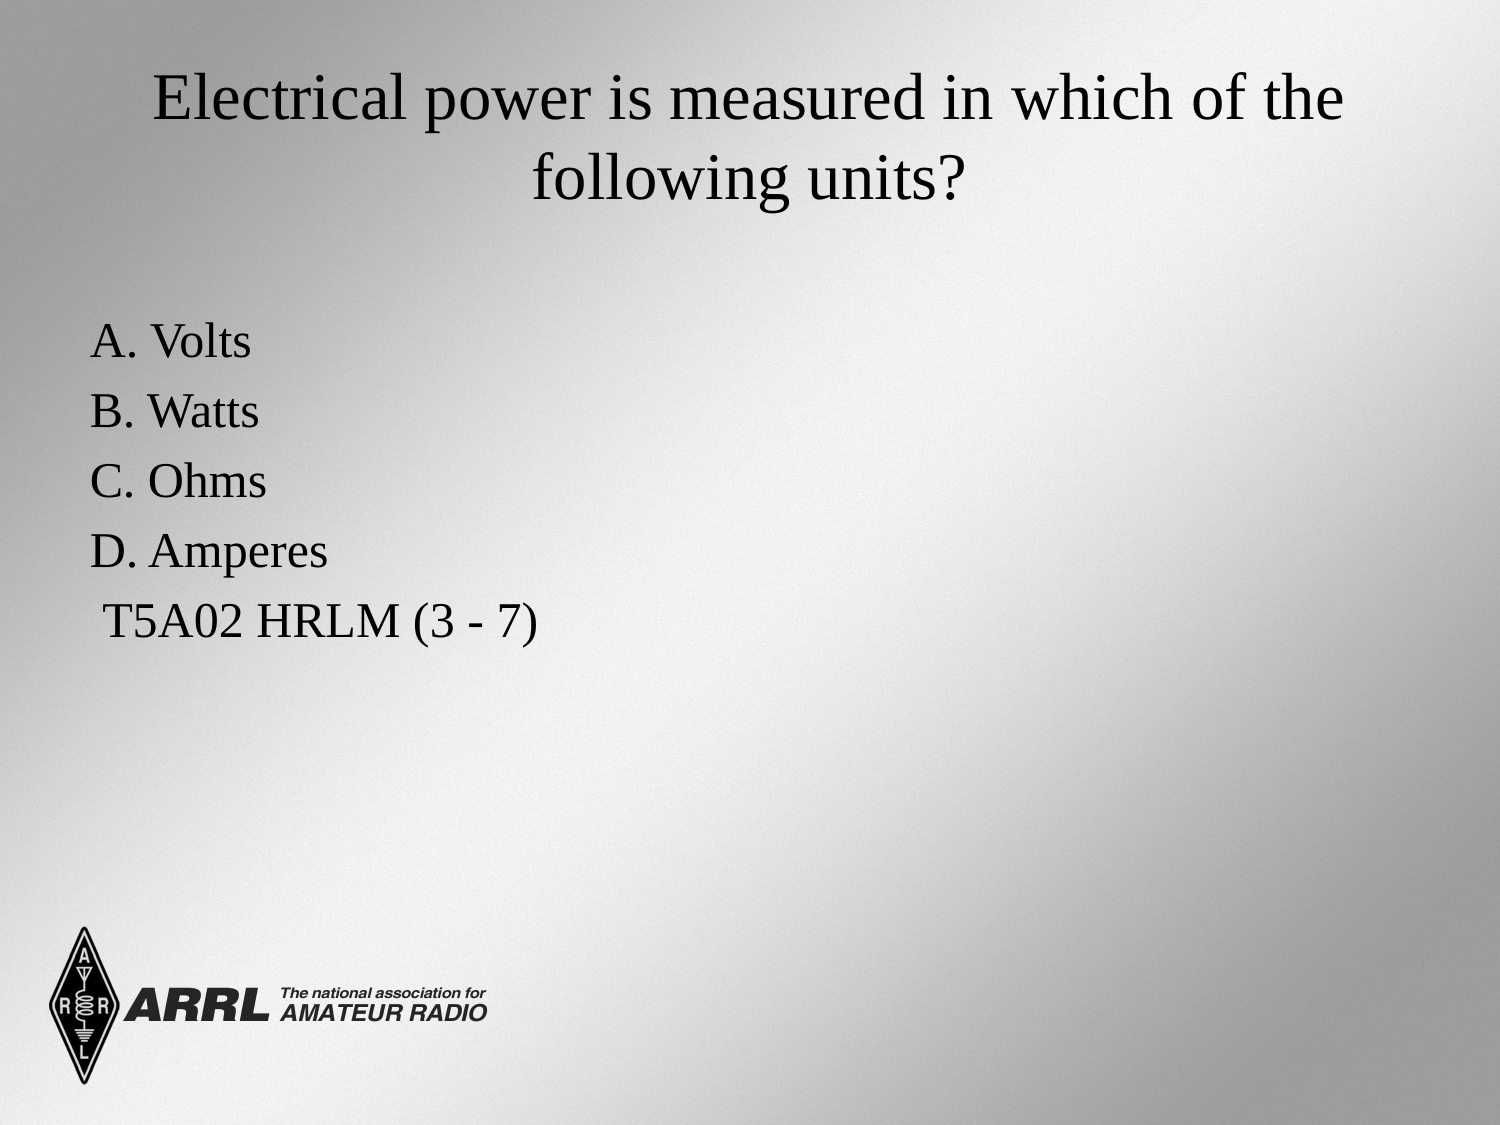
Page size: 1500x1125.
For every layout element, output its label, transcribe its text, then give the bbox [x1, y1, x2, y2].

picture [0, 0, 1500, 1125]
list A. Volts B. Watts C. Ohms D. Amperes T5A02 HRLM (3 - 7) [75, 299, 1425, 1005]
title Electrical power is measured in which of the following units? [75, 45, 1425, 233]
